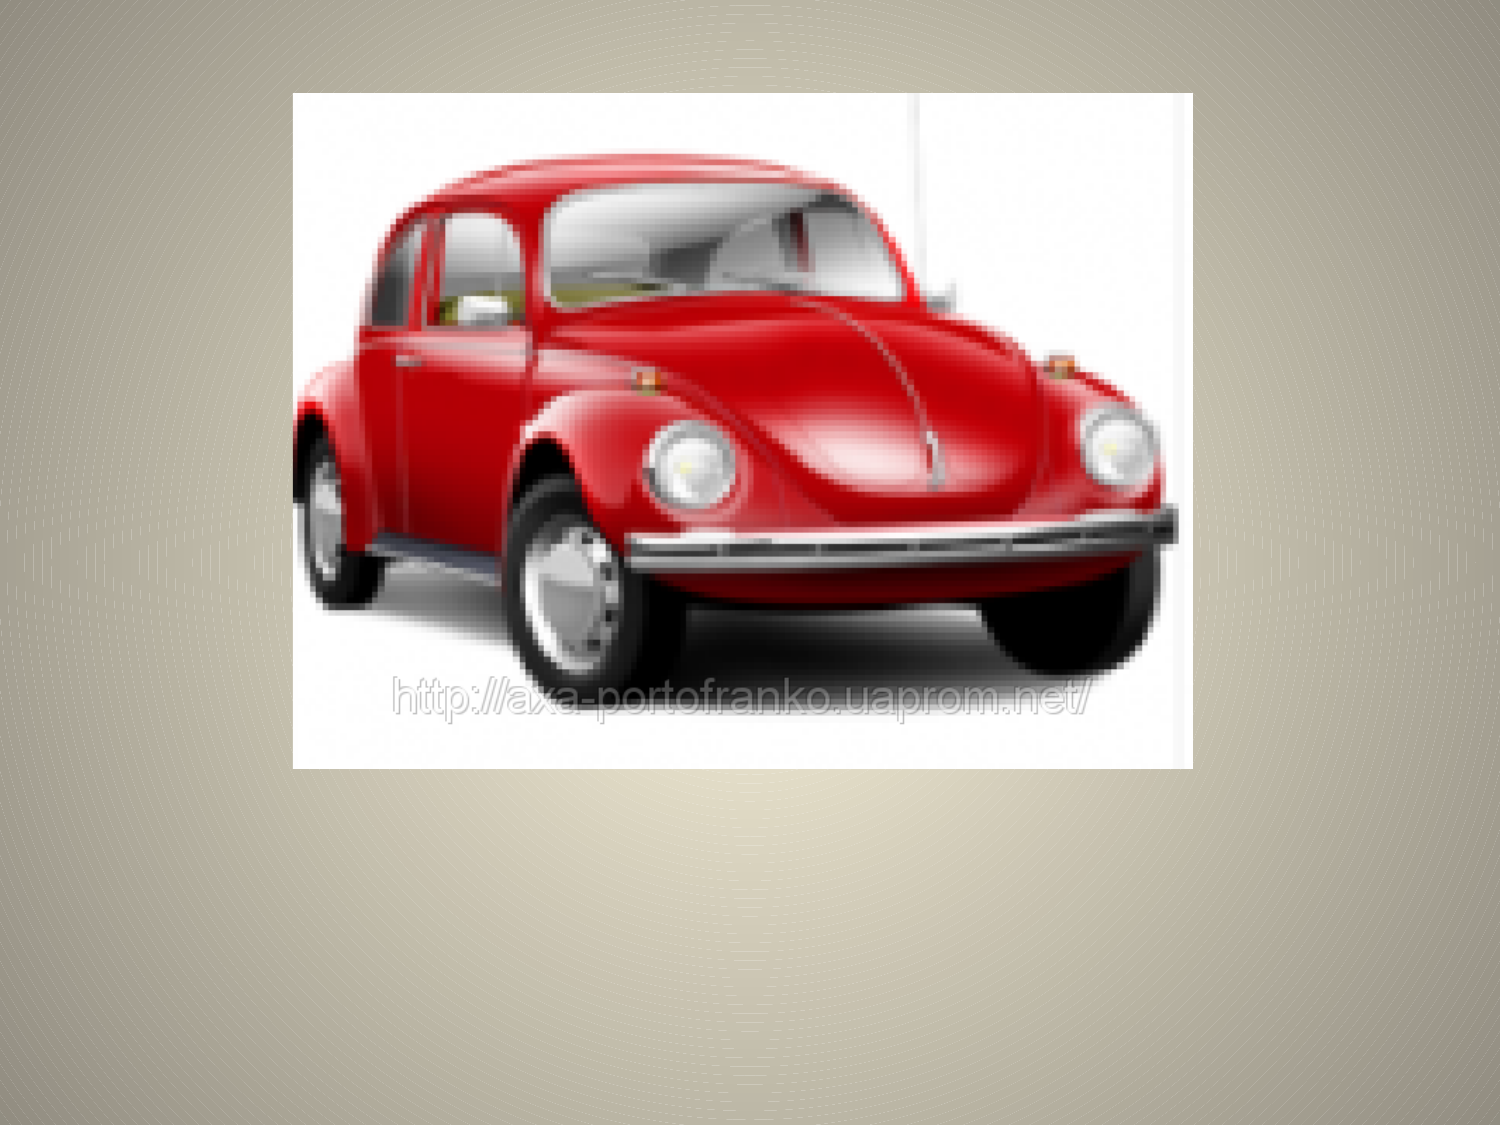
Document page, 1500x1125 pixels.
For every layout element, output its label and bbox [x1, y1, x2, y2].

picture [292, 93, 1194, 769]
